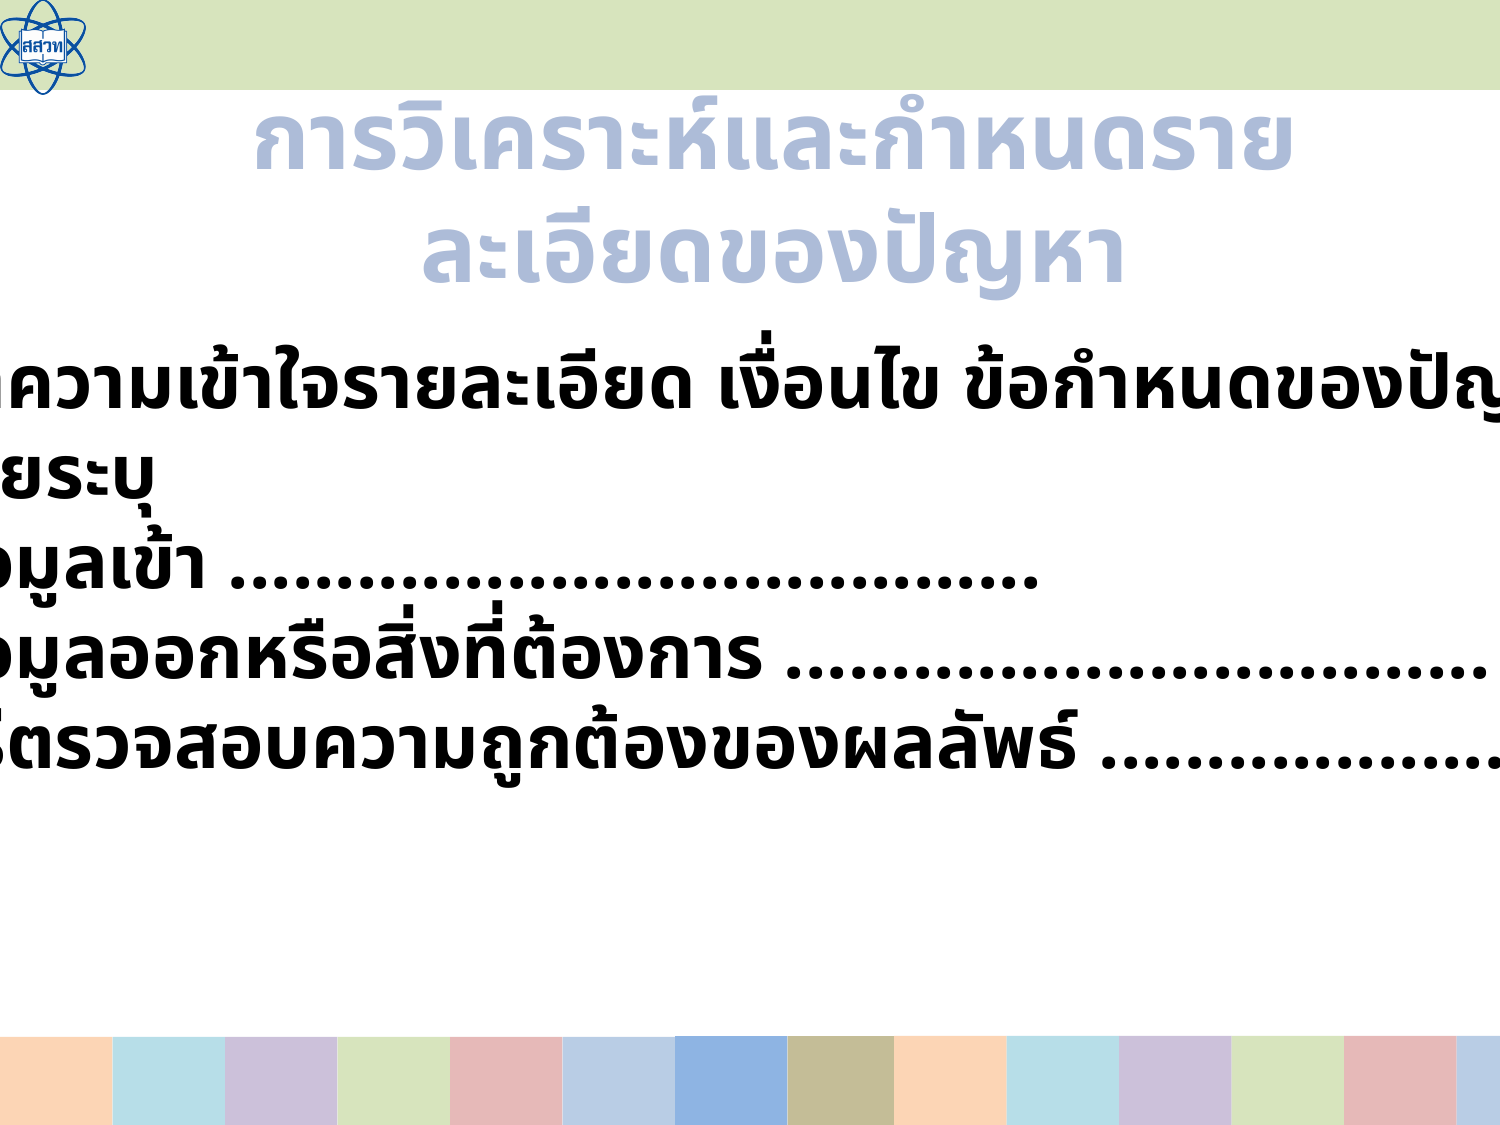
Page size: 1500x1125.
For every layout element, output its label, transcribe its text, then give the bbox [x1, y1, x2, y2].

text_box ทำความเข้าใจรายละเอียด เงื่อนไข ข้อกำหนดของปัญหา โดยระบุ ข้อมูลเข้า ...................................... ข้อมูลออกหรือสิ่งที่ต้องการ ................................. วิธีตรวจสอบความถูกต้องของผลลัพธ์ ......................... [0, 326, 1500, 791]
text_box การวิเคราะห์และกำหนดรายละเอียดของปัญหา [137, 67, 1413, 309]
picture [0, 0, 86, 95]
